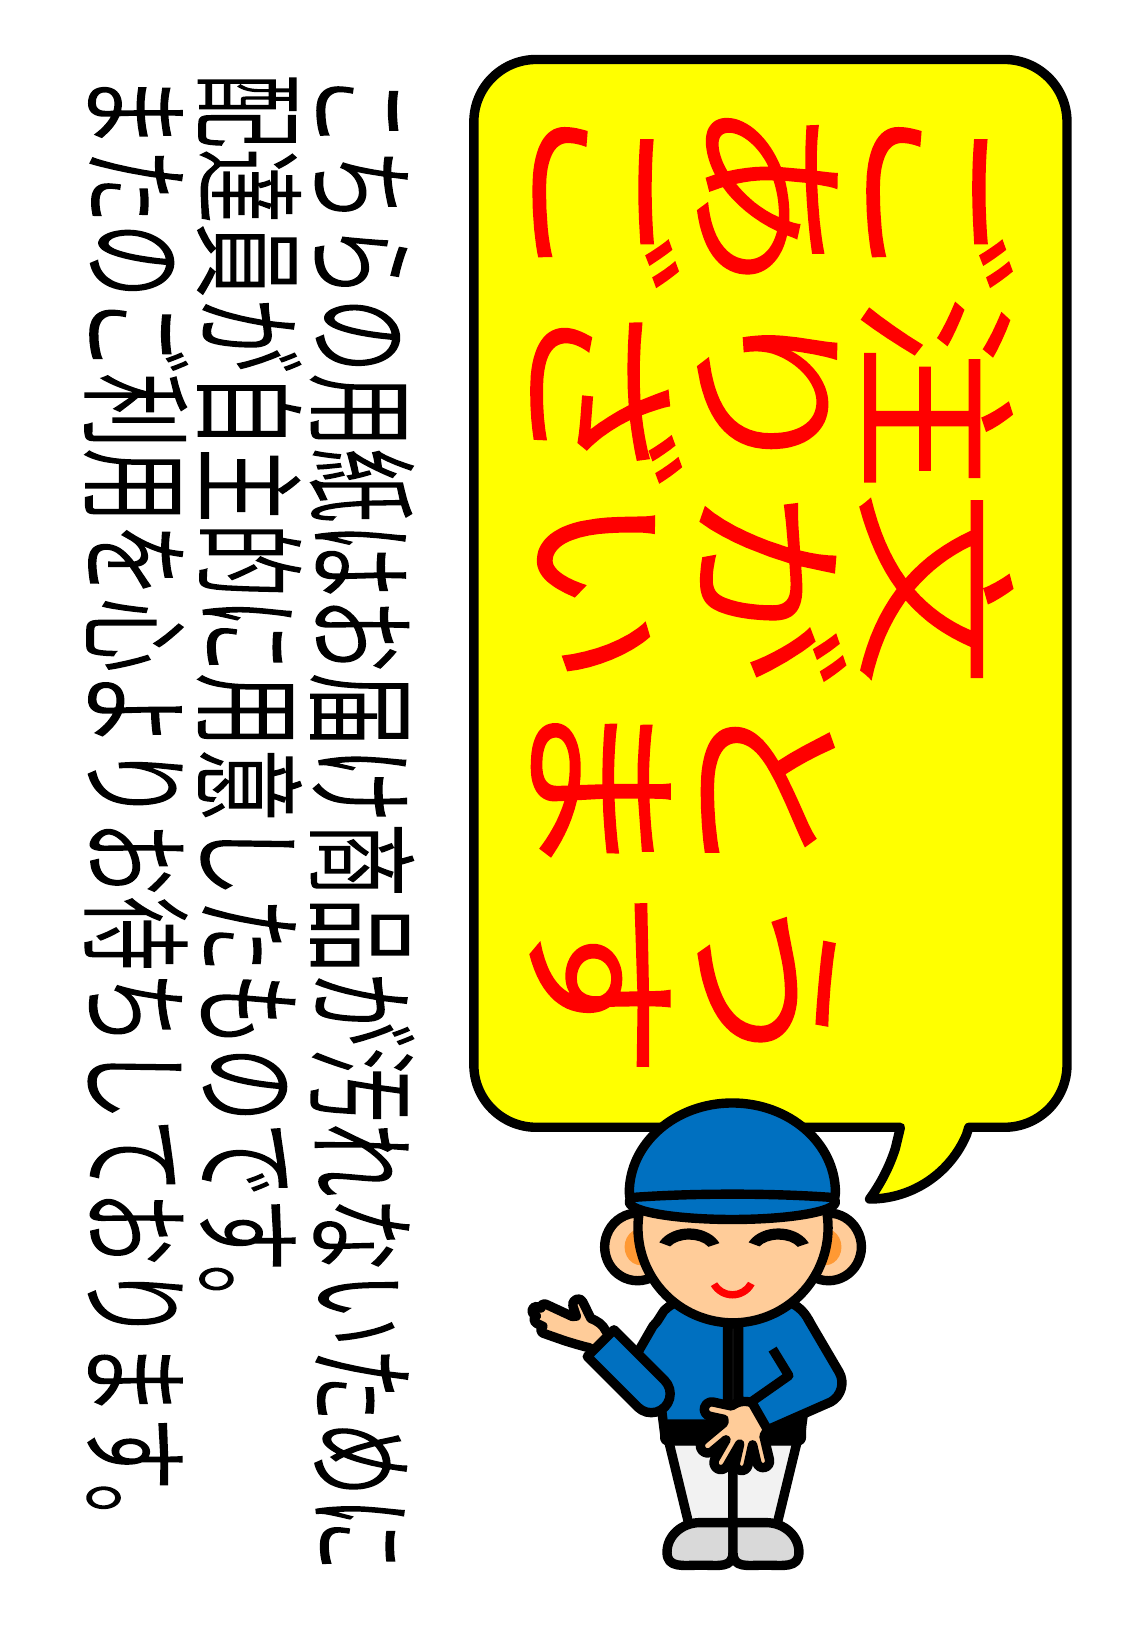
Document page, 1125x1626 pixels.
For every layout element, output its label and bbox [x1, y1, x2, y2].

text_box [473, 59, 1068, 1200]
text_box [529, 1102, 862, 1566]
